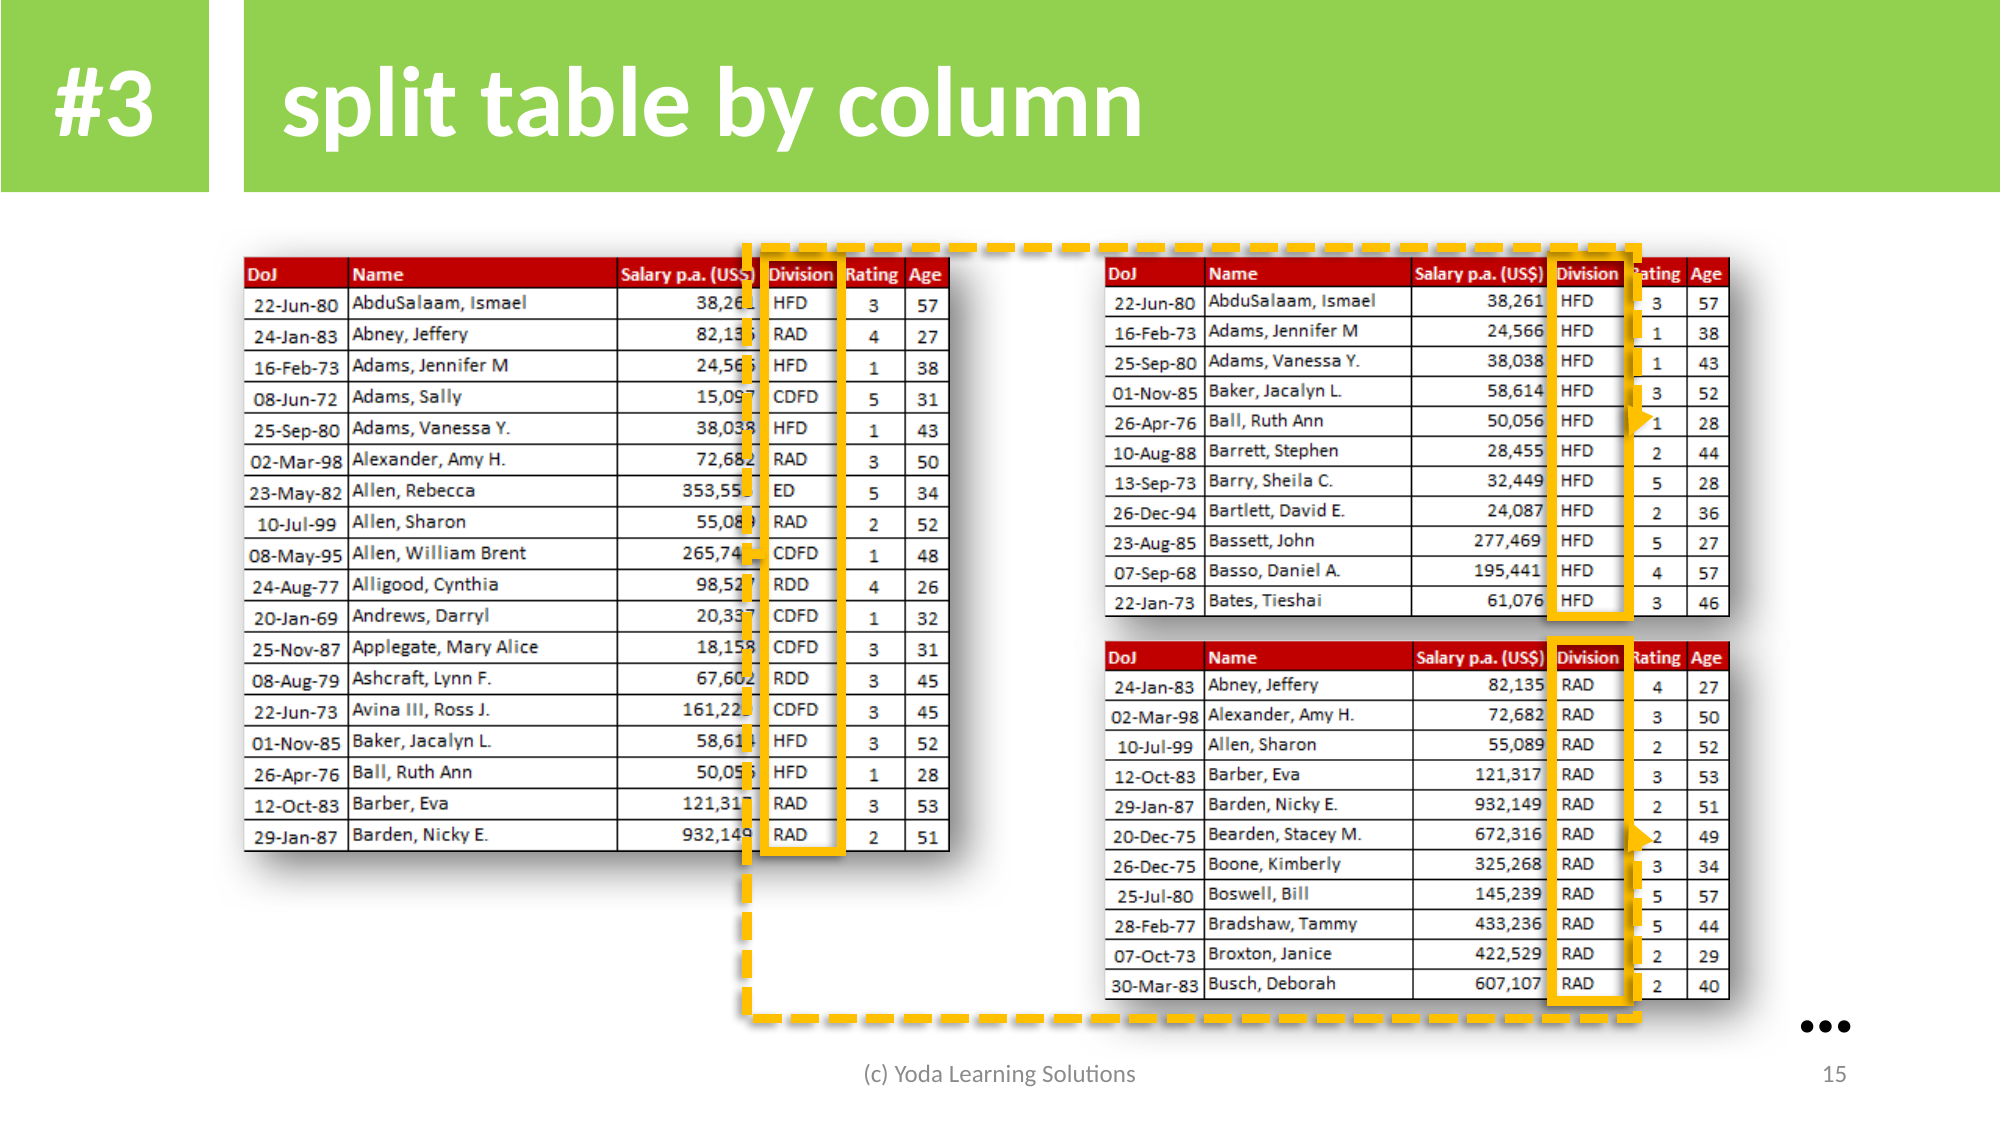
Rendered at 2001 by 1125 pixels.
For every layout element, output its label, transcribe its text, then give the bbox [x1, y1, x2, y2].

footer (c) Yoda Learning Solutions [662, 1042, 1338, 1103]
text_box #3 [0, 0, 210, 193]
picture [1630, 640, 1730, 1000]
text_box … [1781, 941, 1871, 1057]
picture [1630, 256, 1730, 617]
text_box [841, 256, 1630, 1002]
text_box split table by column [243, 0, 2000, 193]
slide_number 15 [1412, 1042, 1863, 1103]
picture [243, 256, 841, 852]
